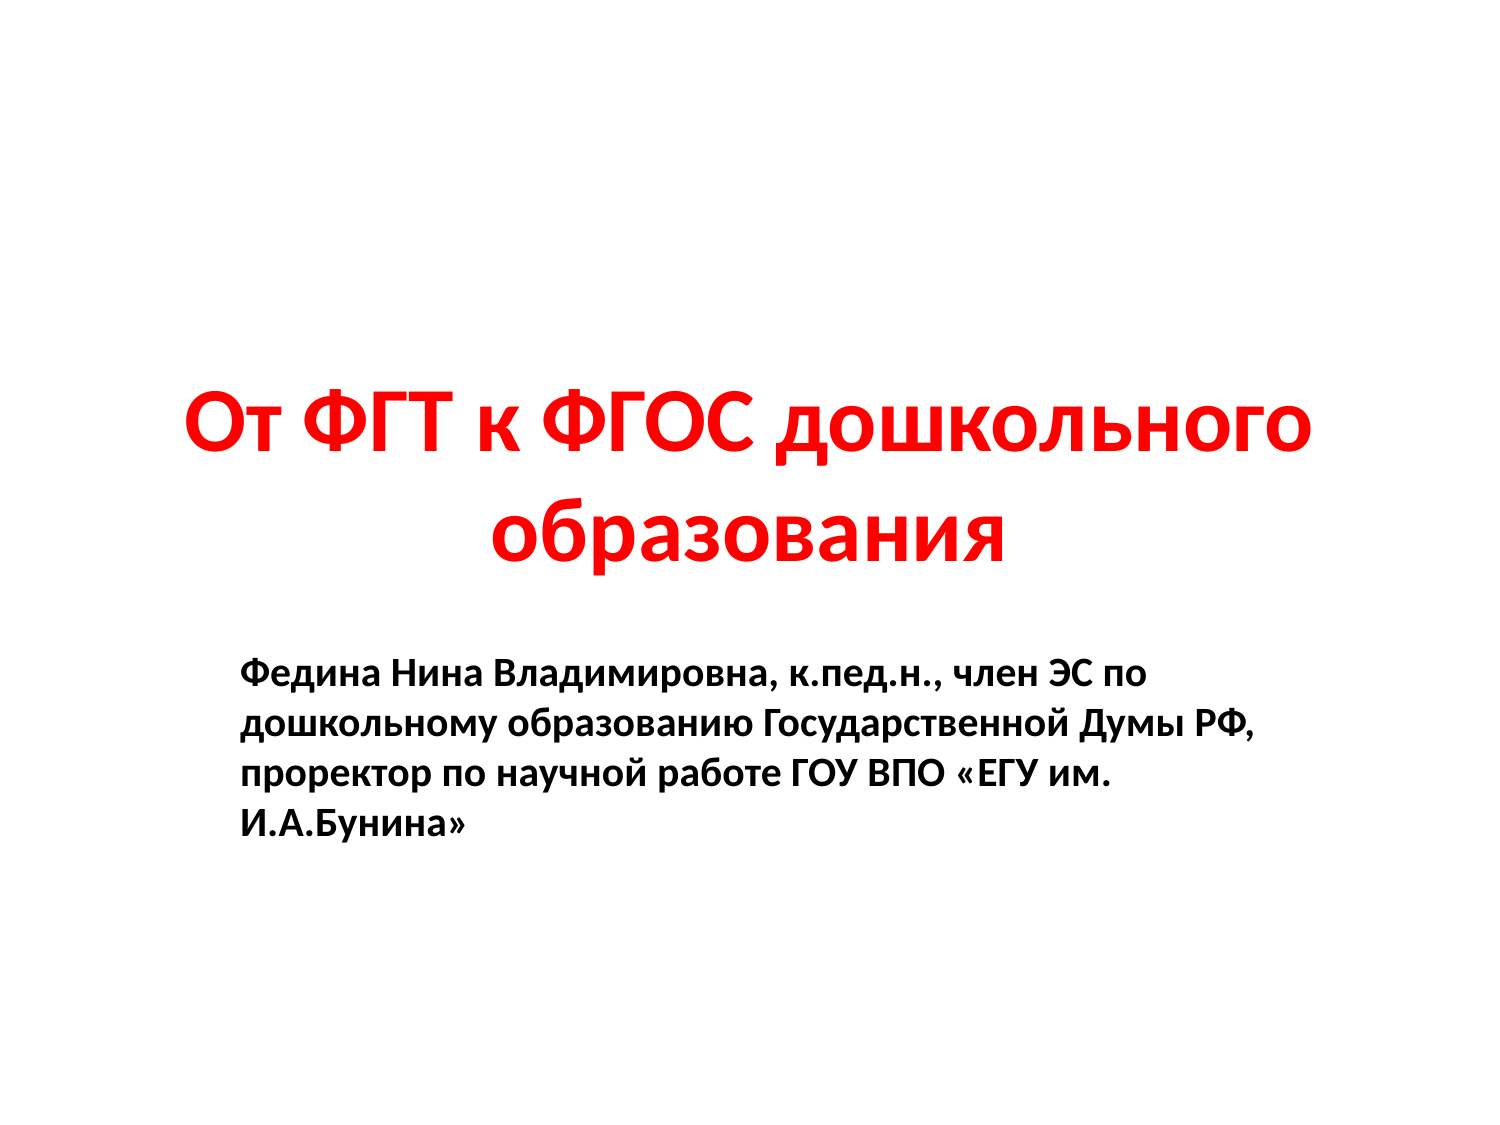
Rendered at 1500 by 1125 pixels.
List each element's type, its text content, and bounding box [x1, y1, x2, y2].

title От ФГТ к ФГОС дошкольного образования [112, 349, 1388, 591]
subtitle Федина Нина Владимировна, к.пед.н., член ЭС по дошкольному образованию Государственной Думы РФ, проректор по научной работе ГОУ ВПО «ЕГУ им. И.А.Бунина» [224, 637, 1276, 926]
